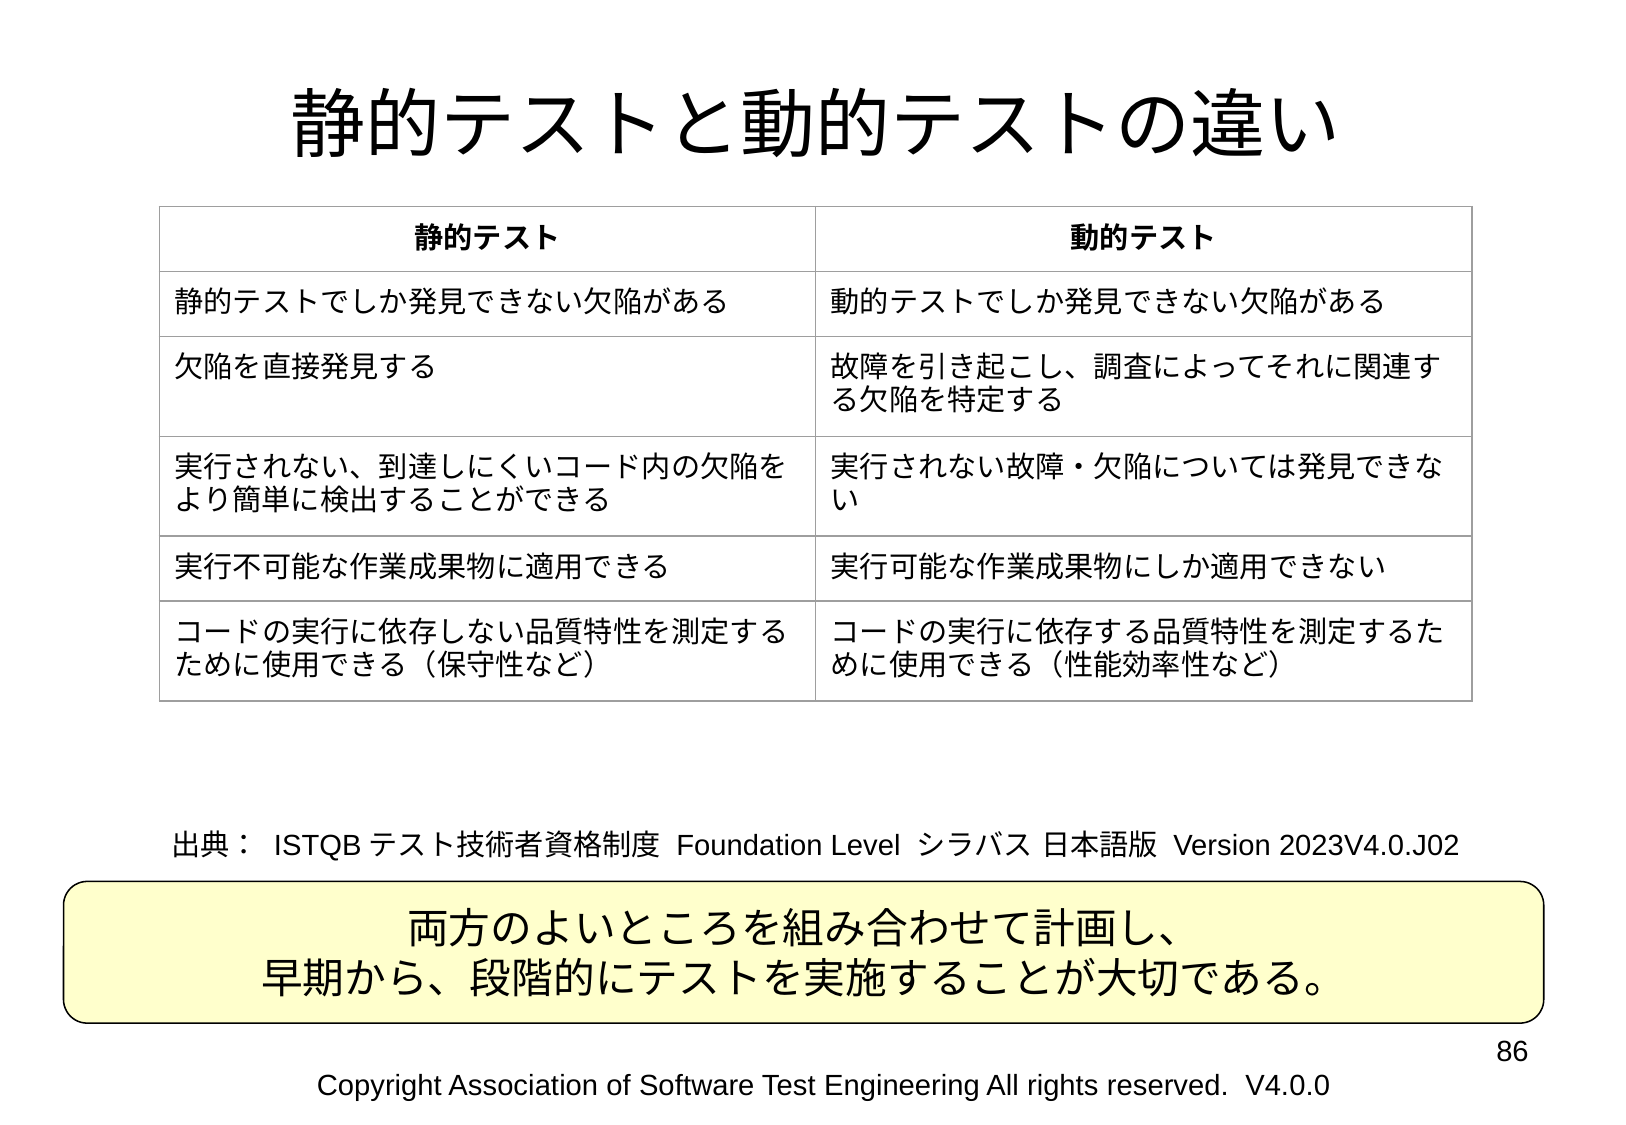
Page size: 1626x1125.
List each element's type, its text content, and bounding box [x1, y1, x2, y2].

table_cell 静的テストでしか発見できない欠陥がある [160, 272, 815, 336]
table_cell 動的テストでしか発見できない欠陥がある [816, 272, 1471, 336]
table_cell 実行可能な作業成果物にしか適用できない [816, 537, 1471, 600]
text_box ‹#› [1164, 1024, 1544, 1103]
text_box 出典： ISTQBテスト技術者資格制度 Foundation Level シラバス 日本語版 Version 2023V4.0.J02 [51, 819, 1580, 869]
footer Copyright Association of Software Test Engineering All rights reserved. V4.0.0 [233, 1058, 1164, 1103]
table_cell 実行不可能な作業成果物に適用できる [160, 537, 815, 600]
table_cell 故障を引き起こし、調査によってそれに関連する欠陥を特定する [816, 337, 1471, 436]
title 静的テストと動的テストの違い [76, 58, 1555, 185]
slide_number ‹#› [81, 1042, 461, 1103]
table_header 静的テスト [160, 207, 815, 271]
table_cell 実行されない、到達しにくいコード内の欠陥をより簡単に検出することができる [160, 437, 815, 535]
table_cell 欠陥を直接発見する [160, 337, 815, 436]
table_cell コードの実行に依存する品質特性を測定するために使用できる（性能効率性など） [816, 602, 1471, 700]
table_cell コードの実行に依存しない品質特性を測定するために使用できる（保守性など） [160, 602, 815, 700]
table_cell 実行されない故障・欠陥については発見できない [816, 437, 1471, 535]
table_header 動的テスト [816, 207, 1471, 271]
text_box 両方のよいところを組み合わせて計画し、 早期から、段階的にテストを実施することが大切である。 [63, 881, 1544, 1024]
